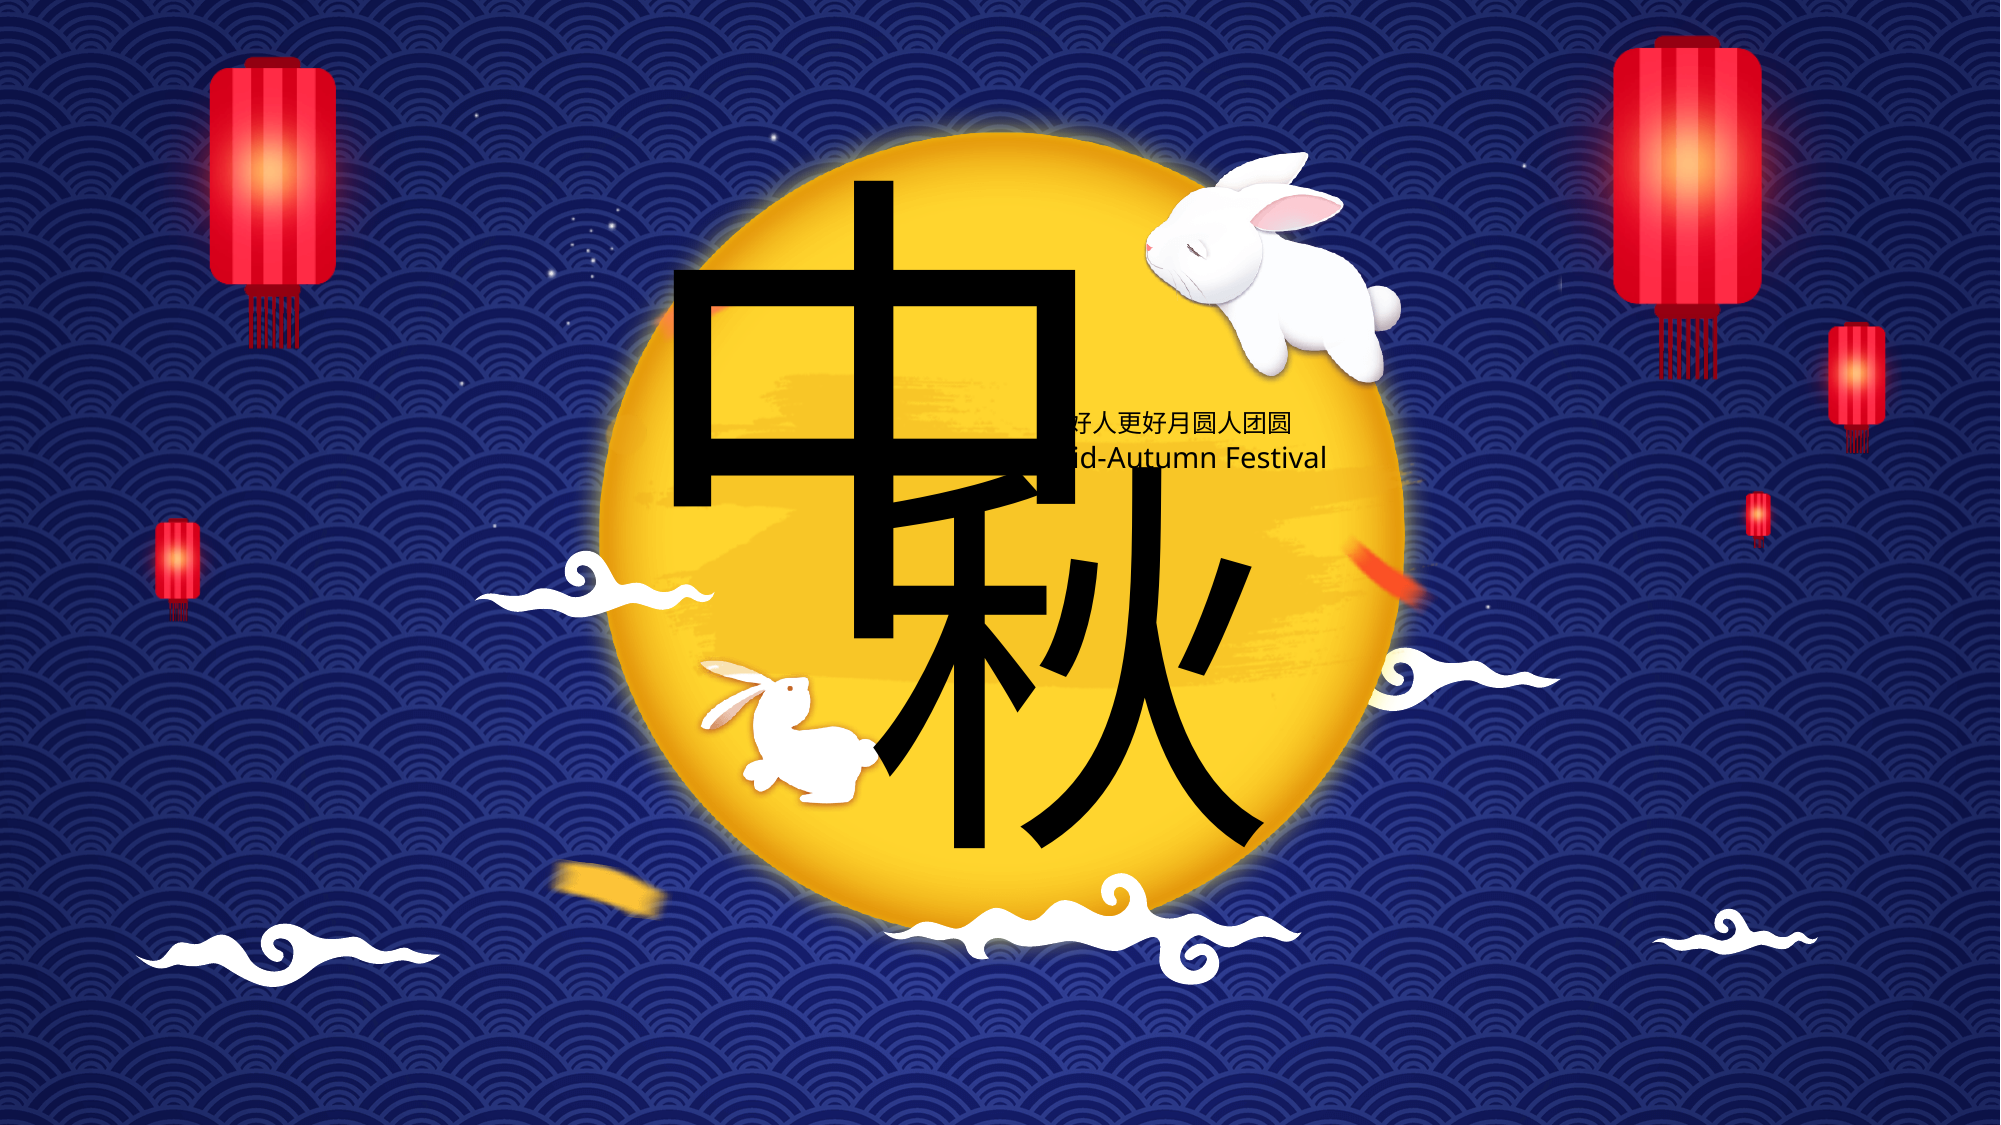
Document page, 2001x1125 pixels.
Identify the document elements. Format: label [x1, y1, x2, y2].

text_box [422, 0, 1573, 1045]
picture [0, 0, 2000, 1125]
